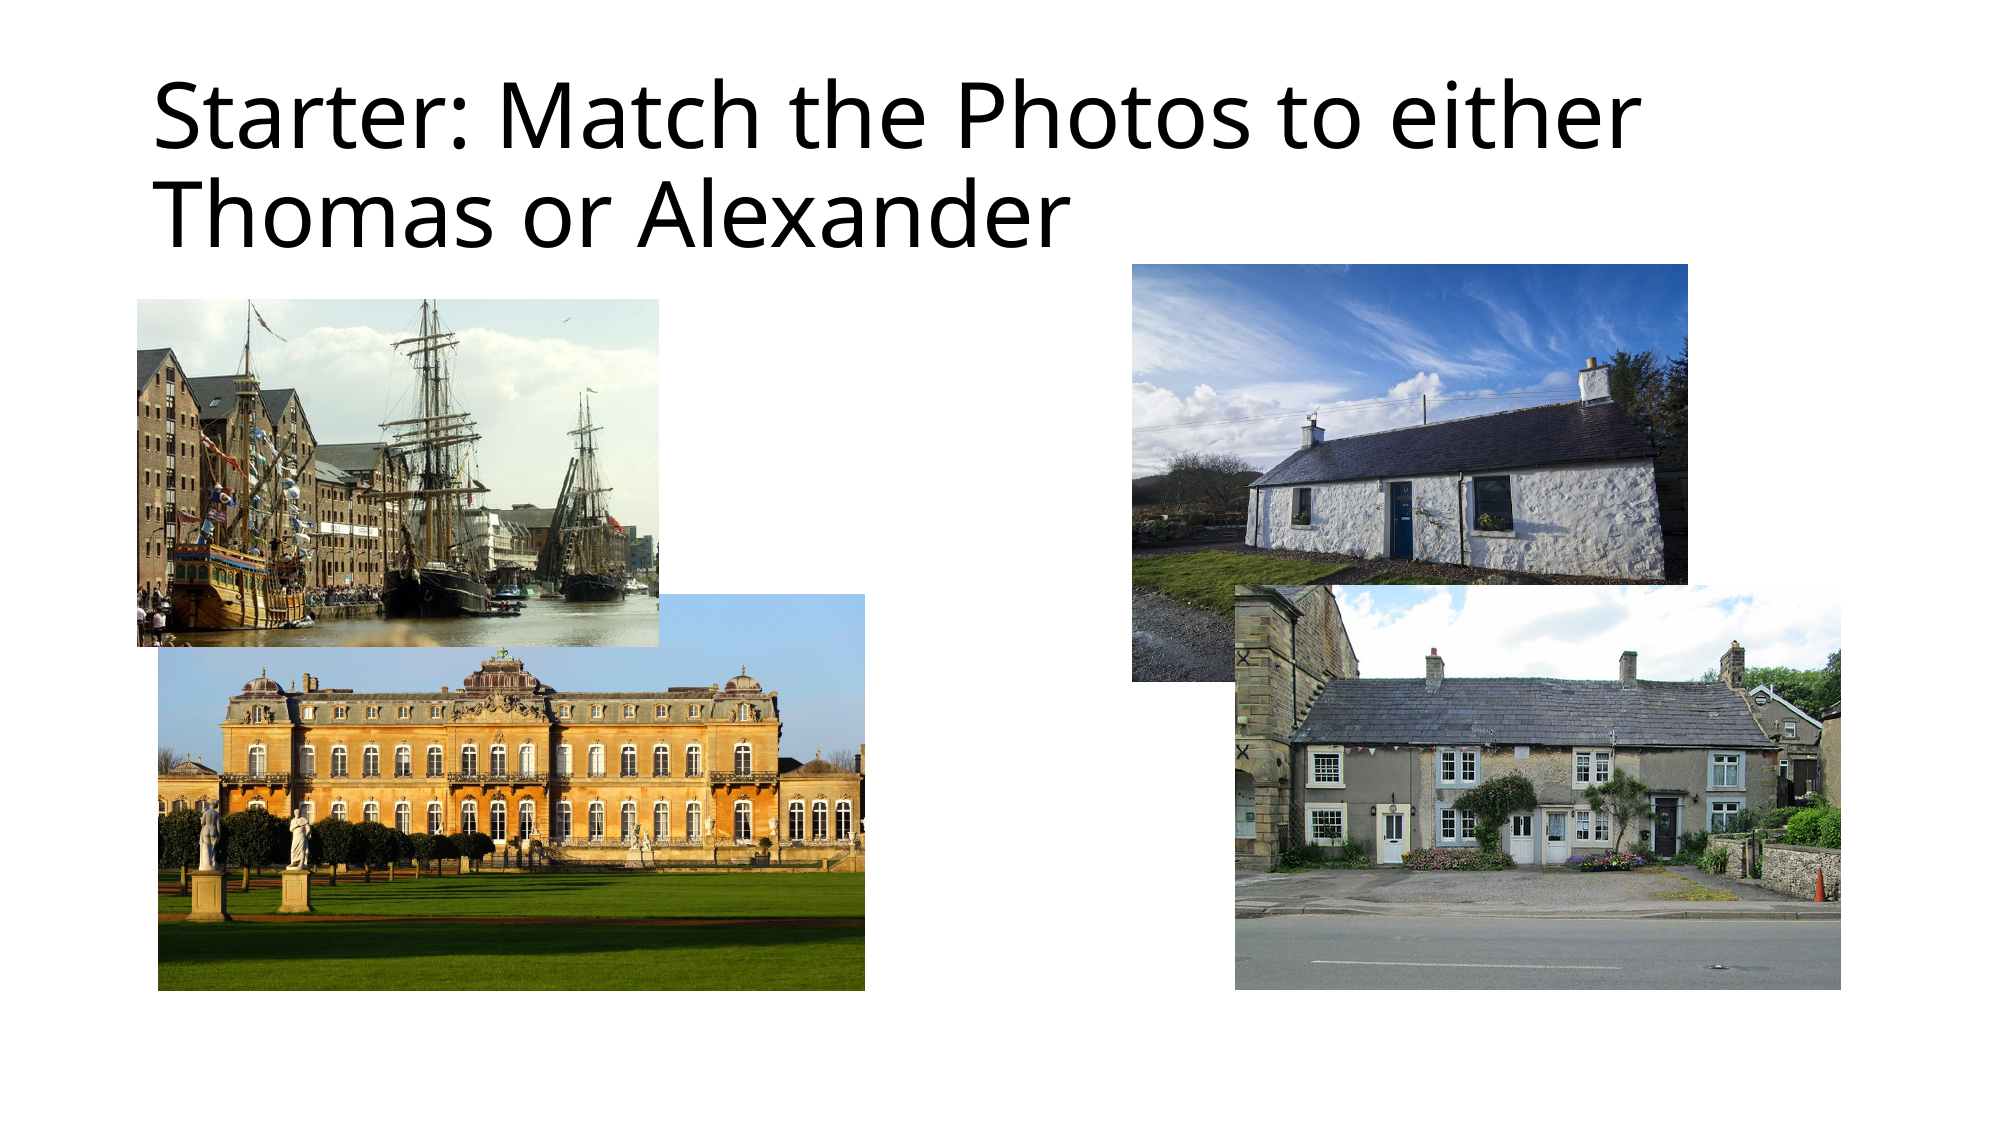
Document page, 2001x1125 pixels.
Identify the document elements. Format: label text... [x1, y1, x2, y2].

picture [1132, 264, 1842, 990]
picture [137, 299, 659, 647]
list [158, 594, 865, 991]
title Starter: Match the Photos to either Thomas or Alexander [137, 59, 1863, 278]
